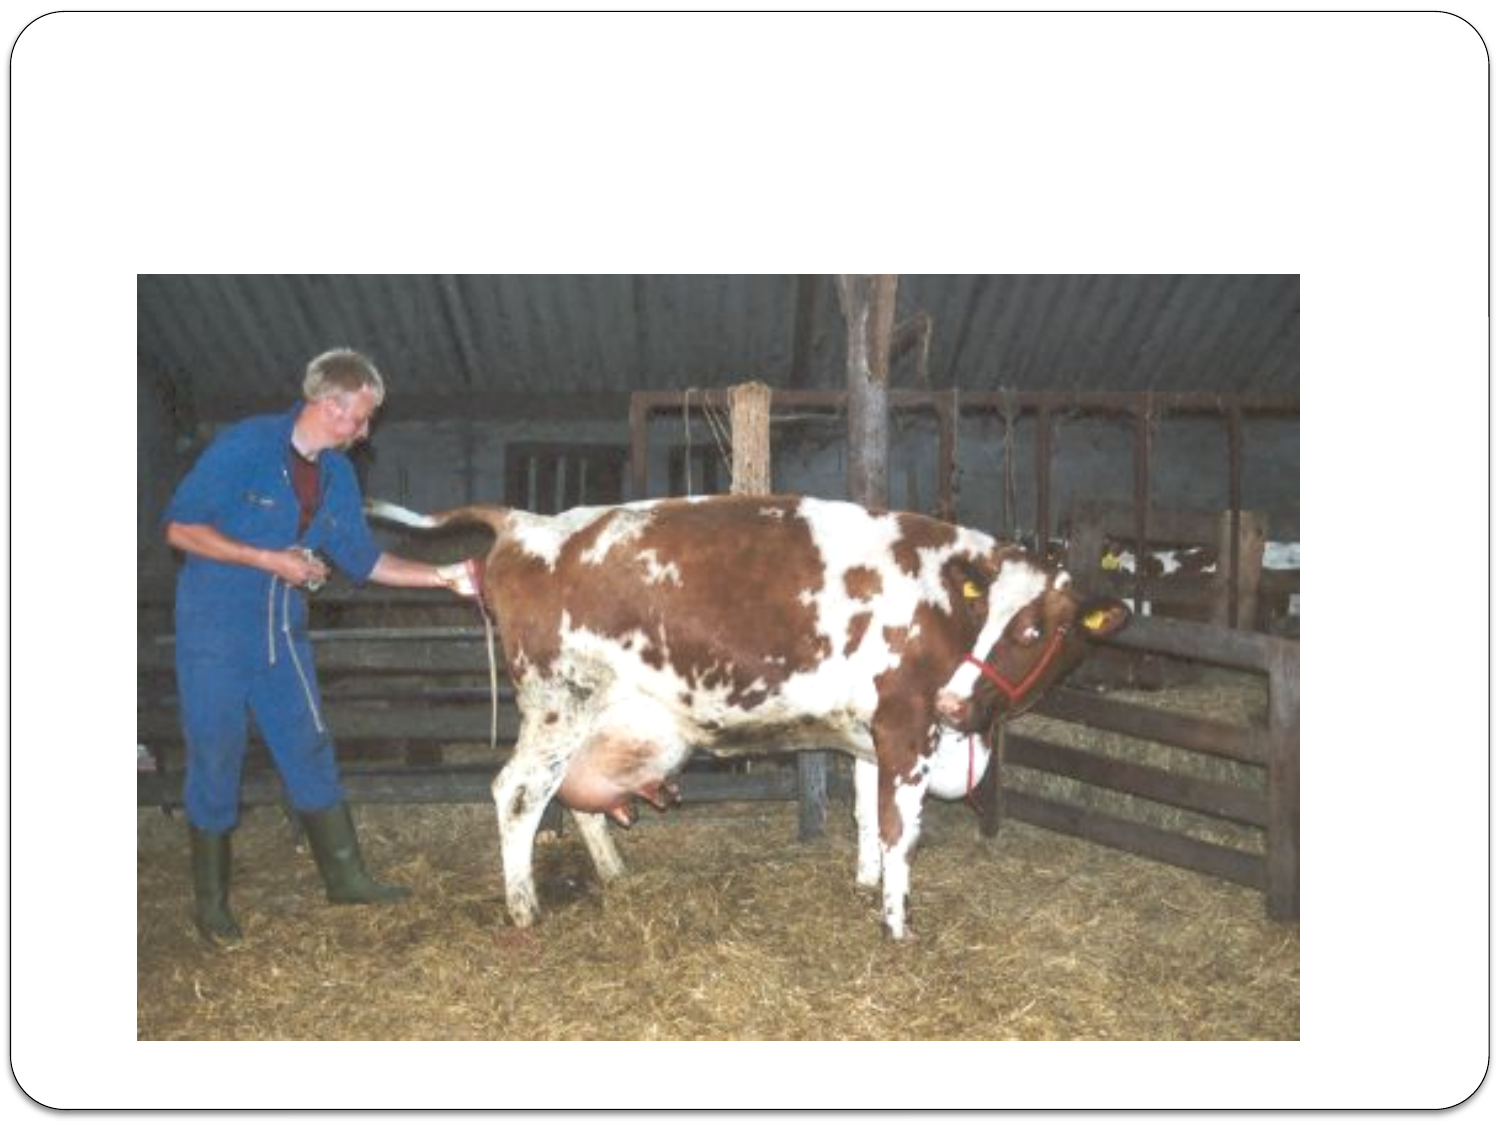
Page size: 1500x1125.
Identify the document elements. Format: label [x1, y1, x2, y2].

picture [137, 274, 1301, 1042]
